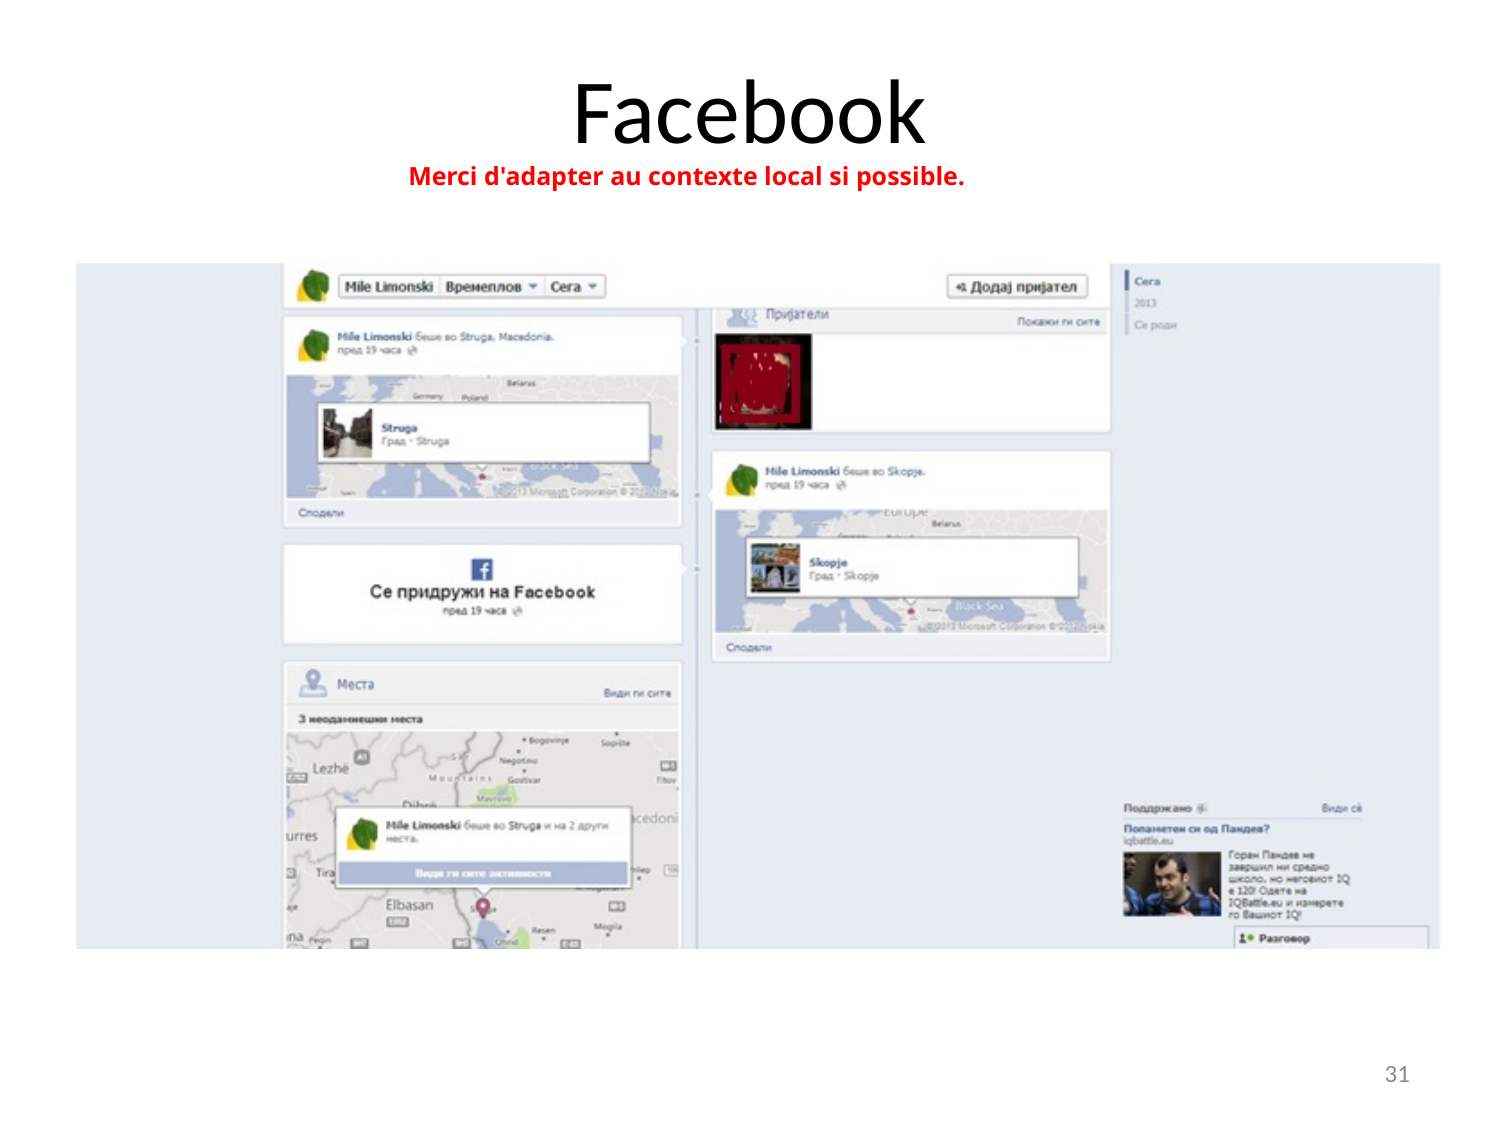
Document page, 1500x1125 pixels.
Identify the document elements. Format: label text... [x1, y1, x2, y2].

picture [74, 262, 1442, 949]
text_box Merci d'adapter au contexte local si possible. [393, 152, 1144, 198]
title Facebook [75, 45, 1425, 168]
slide_number * [1074, 1042, 1425, 1103]
